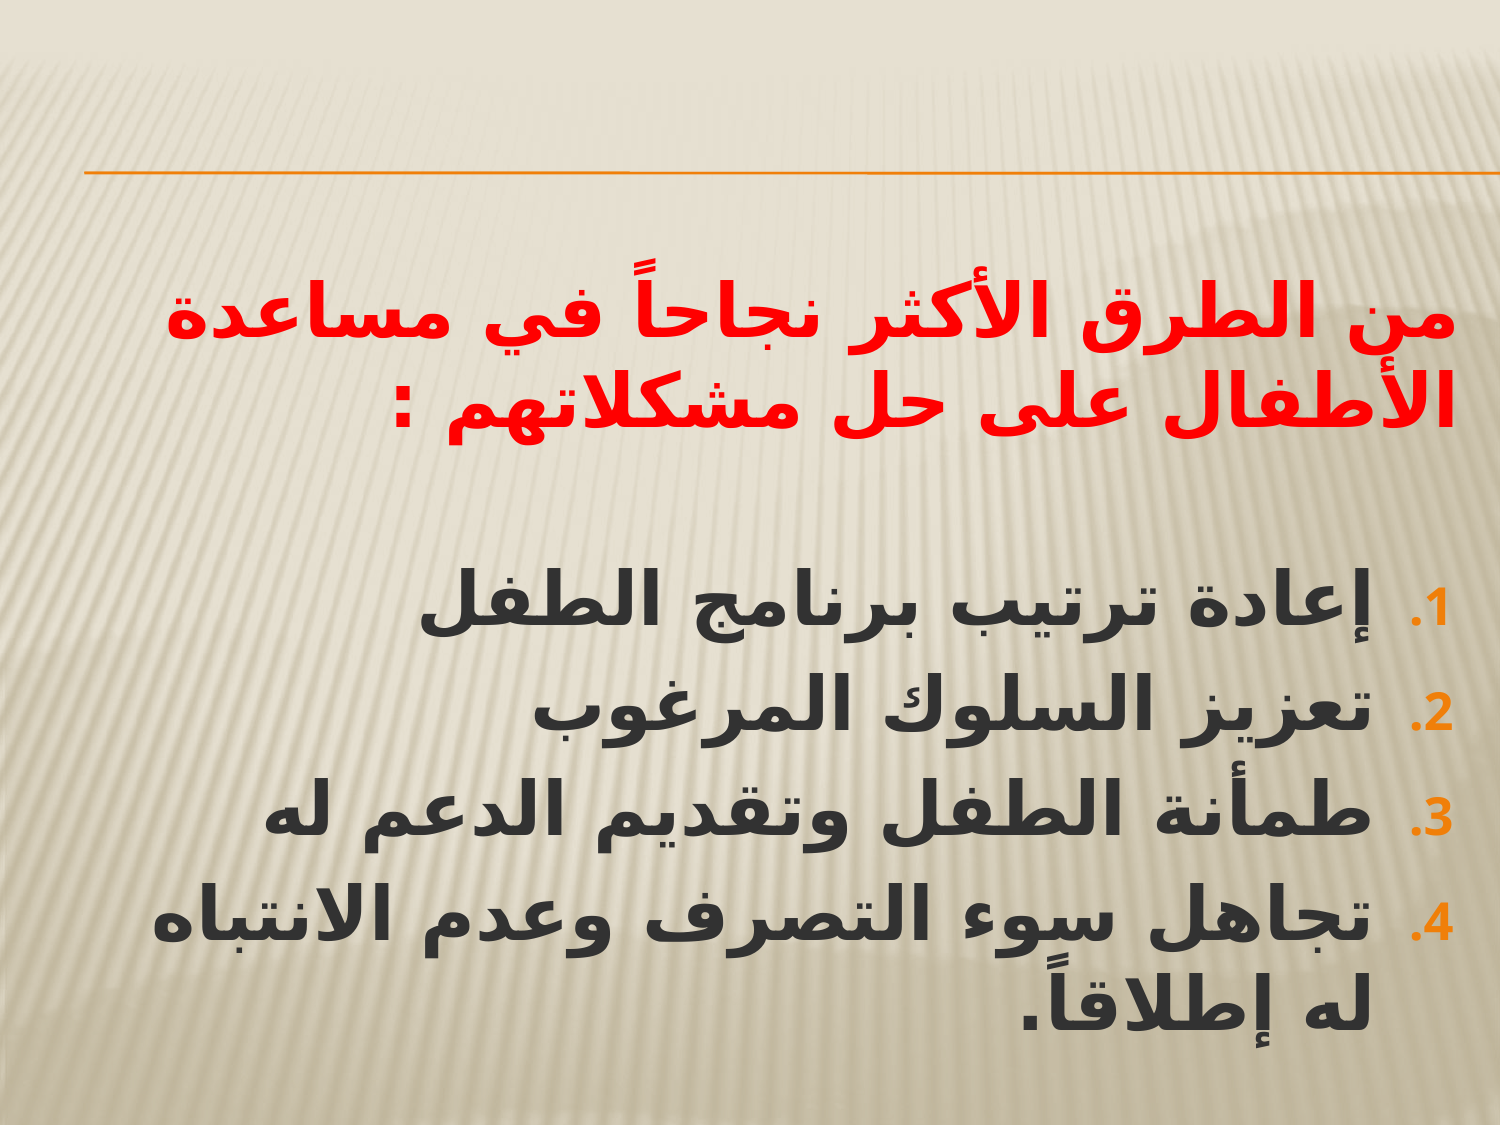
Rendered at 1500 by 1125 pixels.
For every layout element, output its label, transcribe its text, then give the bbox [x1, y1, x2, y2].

list من الطرق الأكثر نجاحاً في مساعدة الأطفال على حل مشكلاتهم : إعادة ترتيب برنامج الطفل تعزيز السلوك المرغوب طمأنة الطفل وتقديم الدعم له تجاهل سوء التصرف وعدم الانتباه له إطلاقاً. [50, 254, 1475, 998]
